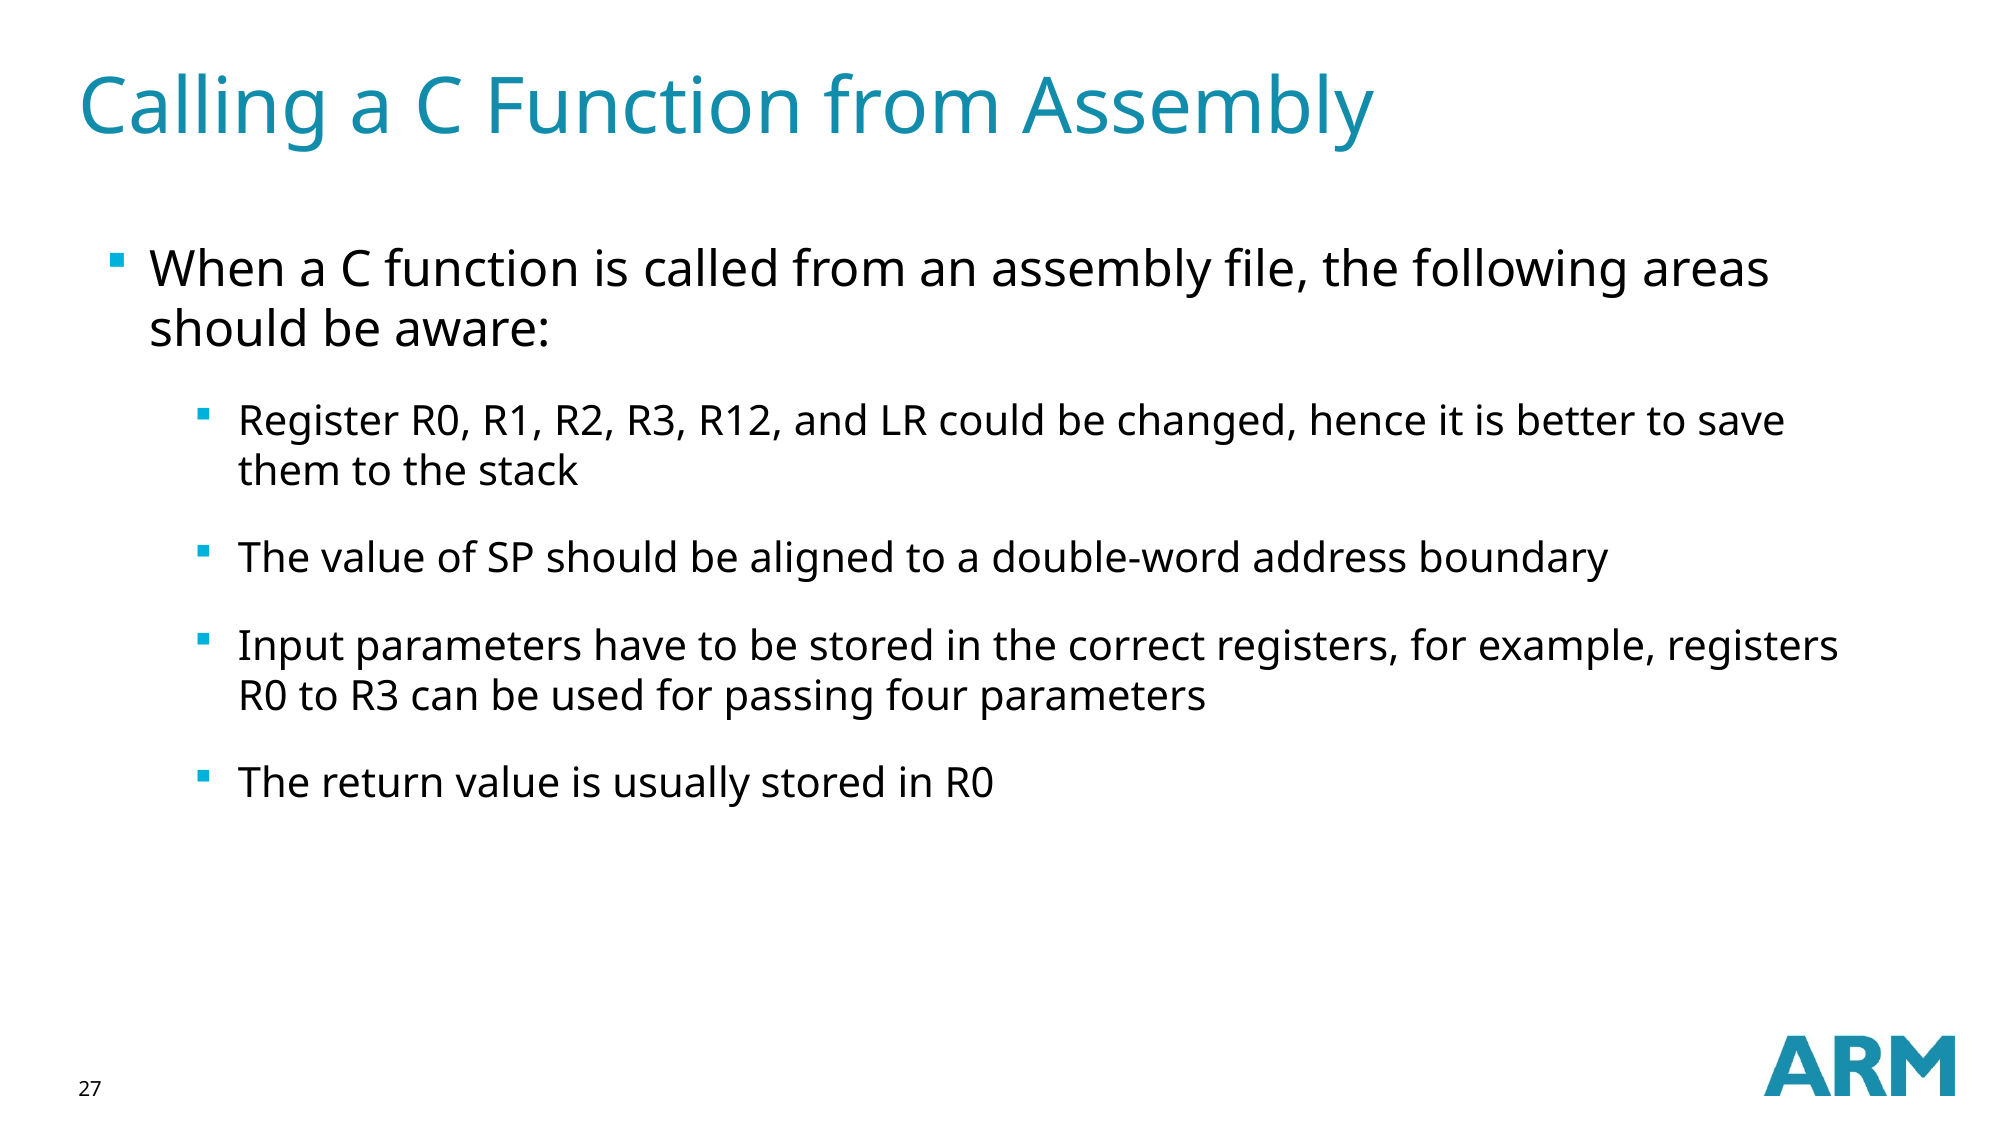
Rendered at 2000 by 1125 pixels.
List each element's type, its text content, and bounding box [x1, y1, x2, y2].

picture [1763, 1035, 1955, 1096]
list When a C function is called from an assembly file, the following areas should be aware: Register R0, R1, R2, R3, R12, and LR could be changed, hence it is better to save them to the stack The value of SP should be aligned to a double-word address boundary Input parameters have to be stored in the correct registers, for example, registers R0 to R3 can be used for passing four parameters The return value is usually stored in R0 [106, 236, 1897, 1004]
title Calling a C Function from Assembly [78, 55, 1910, 150]
